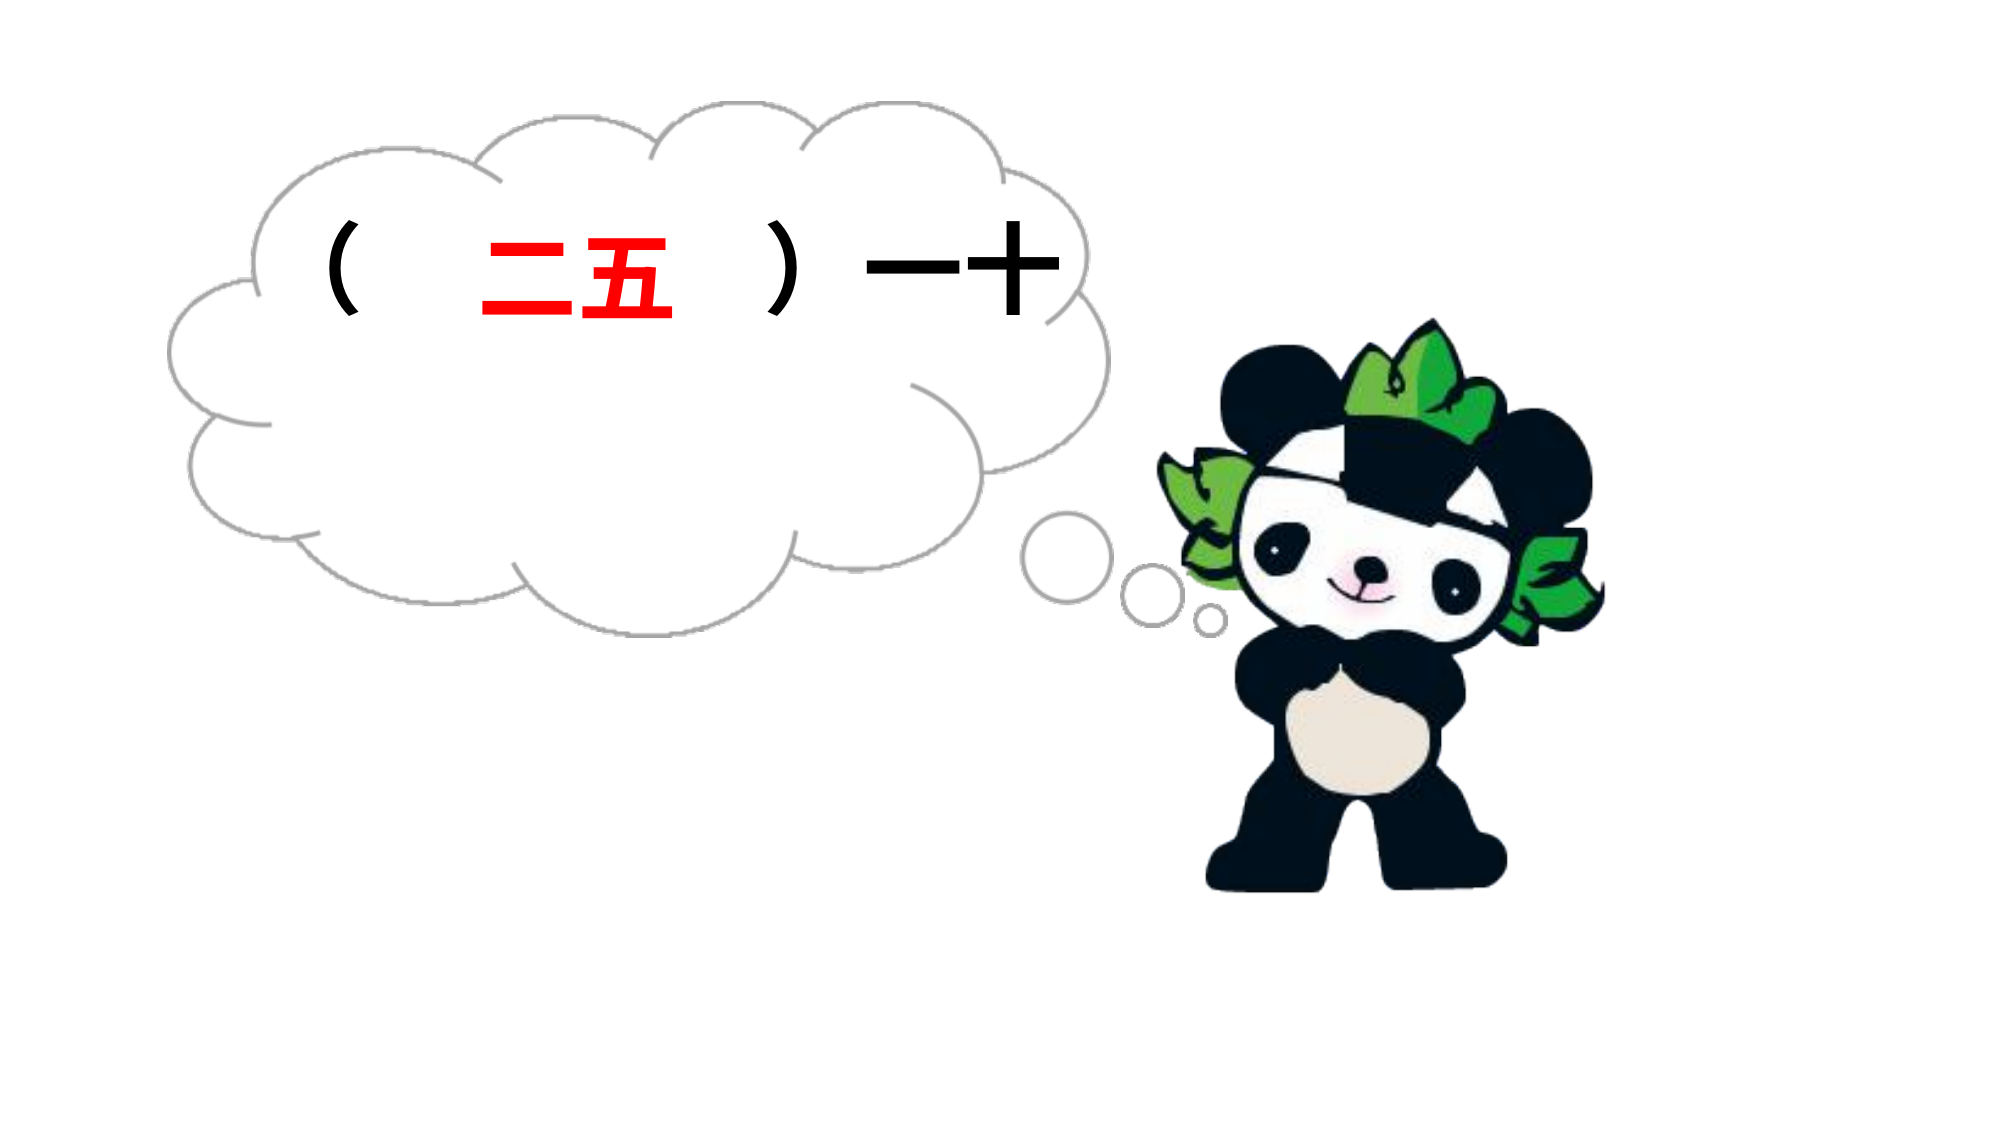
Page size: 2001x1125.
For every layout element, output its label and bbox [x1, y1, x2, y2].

text_box [166, 101, 1185, 638]
picture [1071, 293, 1696, 918]
